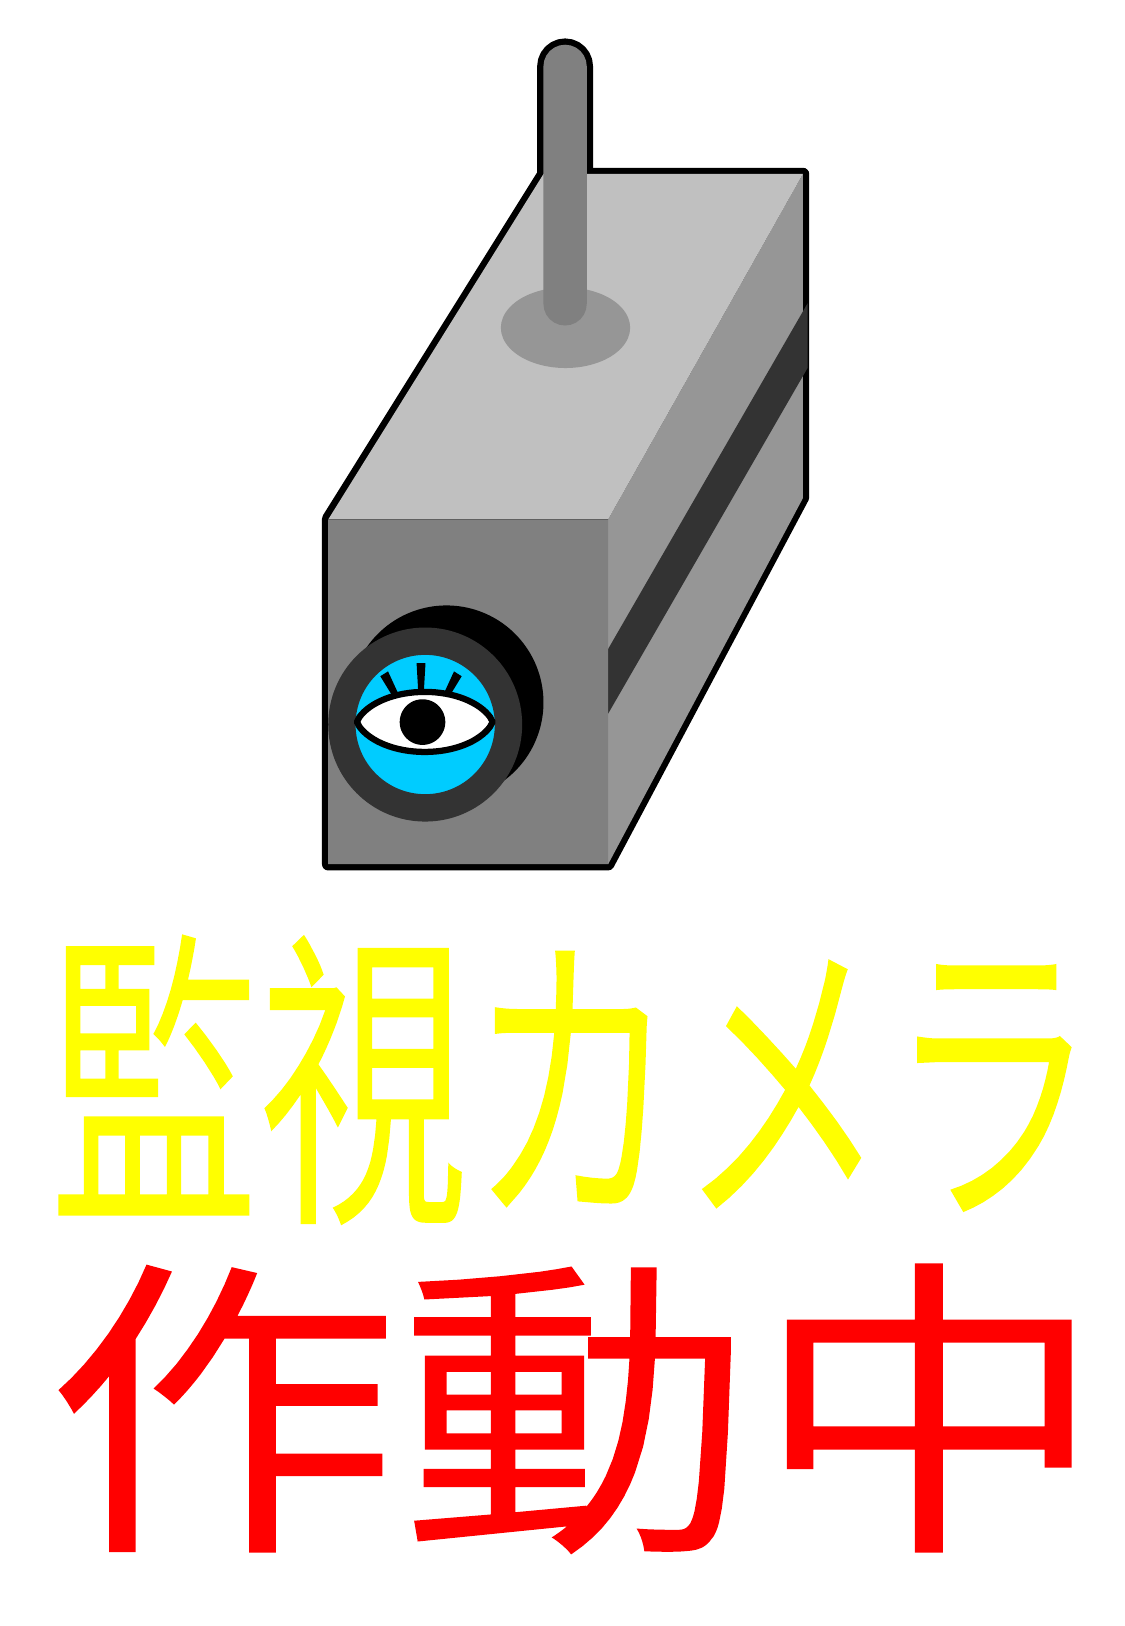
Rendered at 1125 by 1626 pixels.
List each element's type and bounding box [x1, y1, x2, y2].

text_box [356, 662, 493, 753]
text_box [327, 44, 808, 865]
text_box [58, 934, 1073, 1555]
